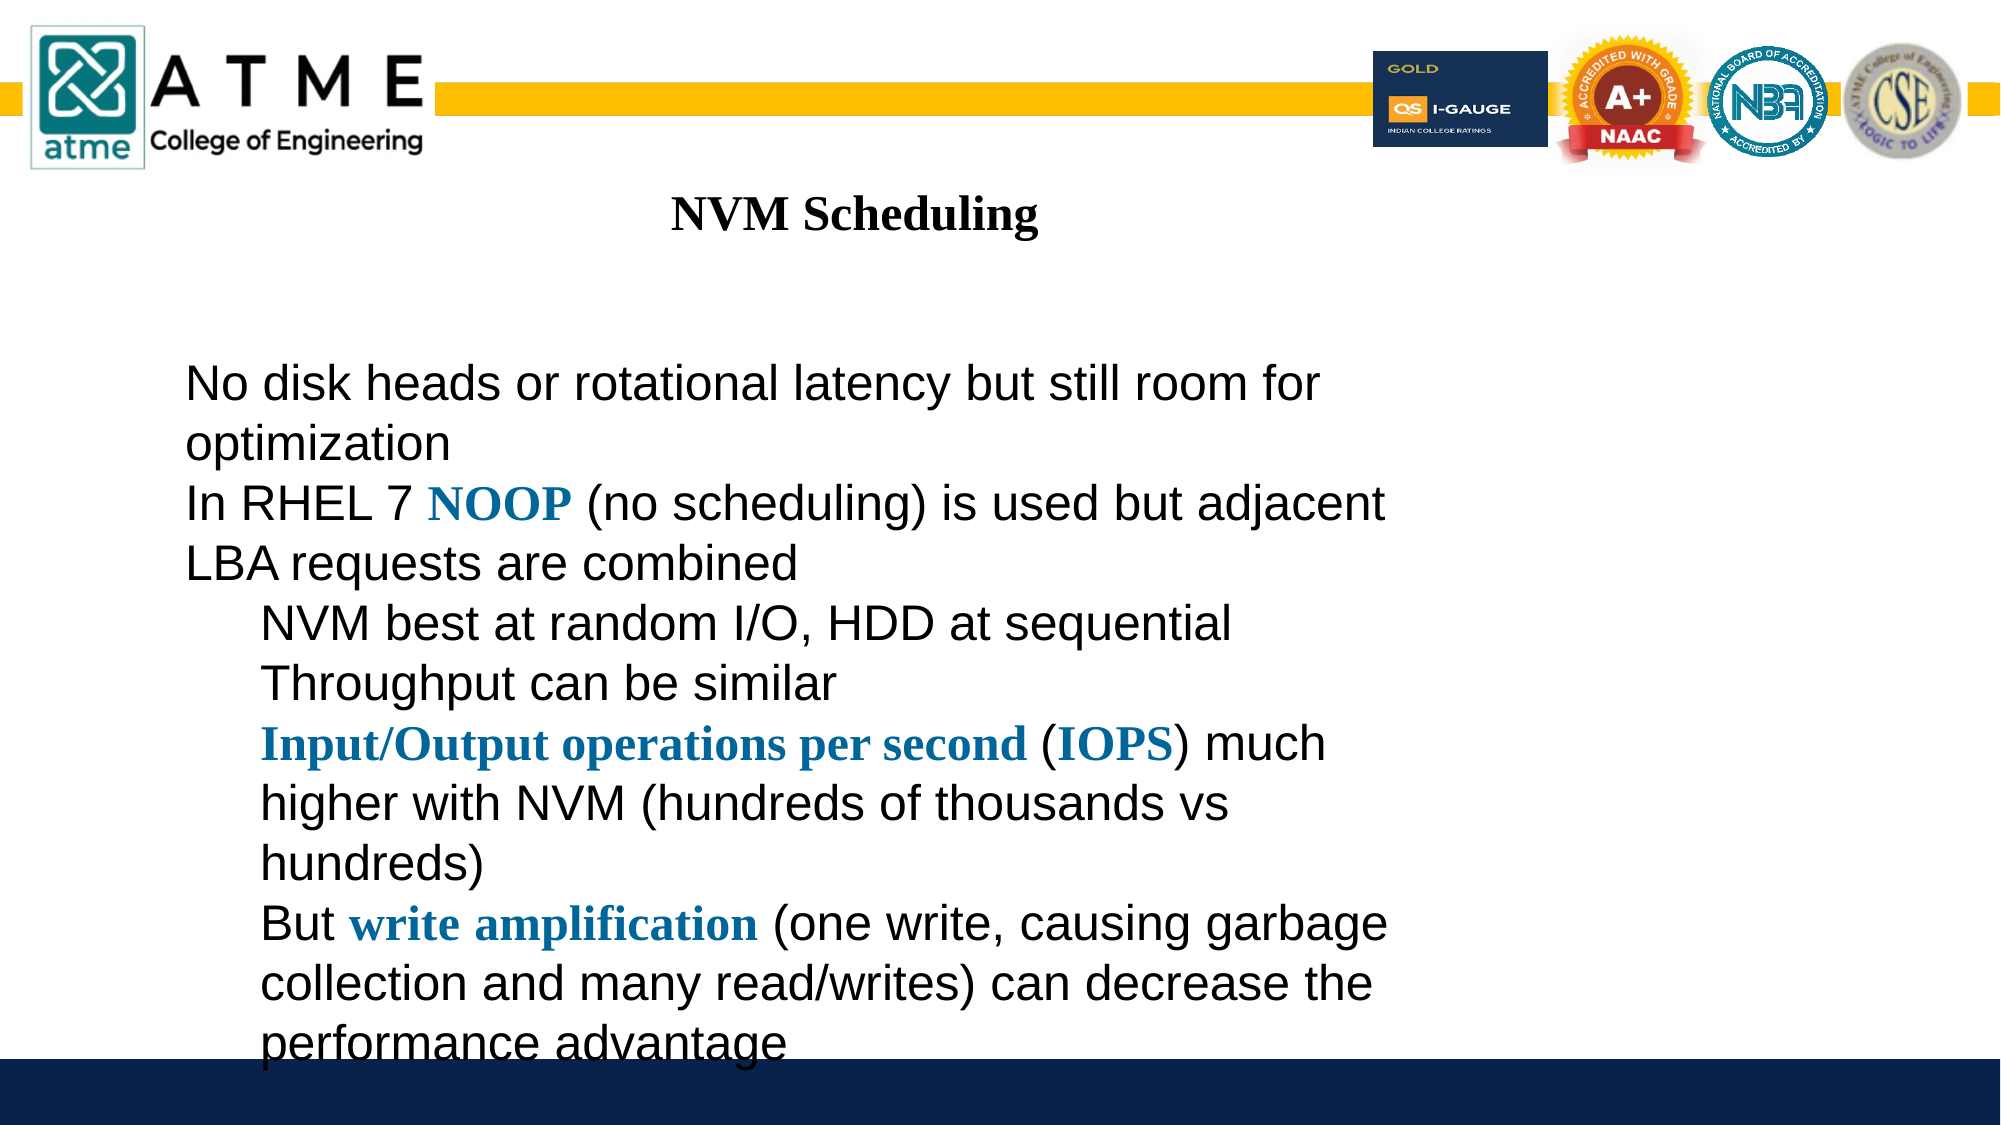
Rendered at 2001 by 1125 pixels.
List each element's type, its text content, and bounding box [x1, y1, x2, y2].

title NVM Scheduling [655, 172, 1922, 268]
picture [1840, 26, 1968, 176]
picture [22, 15, 435, 178]
picture [0, 1059, 2001, 1125]
picture [1373, 20, 1828, 172]
list No disk heads or rotational latency but still room for optimization In RHEL 7 NOOP (no scheduling) is used but adjacent LBA requests are combined NVM best at random I/O, HDD at sequential Throughput can be similar Input/Output operations per second (IOPS) much higher with NVM (hundreds of thousands vs hundreds) But write amplification (one write, causing garbage collection and many read/writes) can decrease the performance advantage [170, 343, 1436, 1087]
